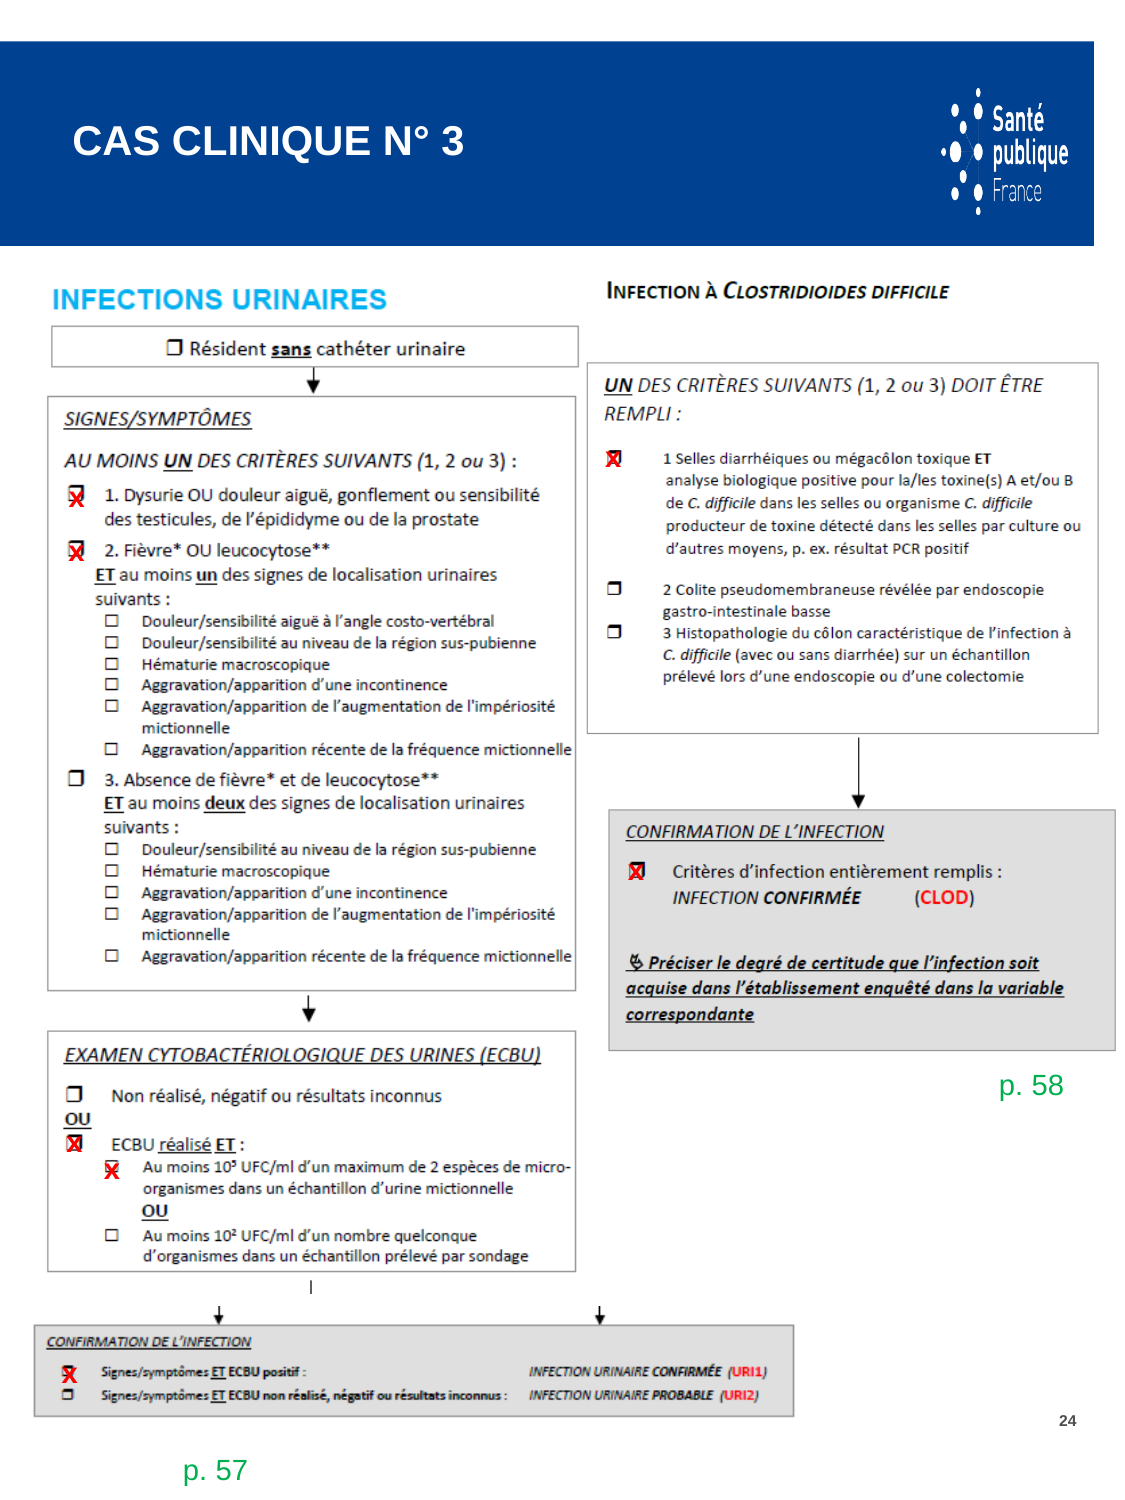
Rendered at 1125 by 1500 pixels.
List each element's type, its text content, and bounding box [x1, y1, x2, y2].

picture [941, 88, 1068, 215]
title Cas clinique n° 3 [66, 41, 908, 246]
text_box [53, 478, 100, 568]
picture [23, 265, 1125, 1294]
picture [23, 1305, 804, 1444]
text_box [51, 1123, 135, 1186]
text_box p. 57 [168, 1453, 264, 1494]
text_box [590, 438, 1080, 1110]
